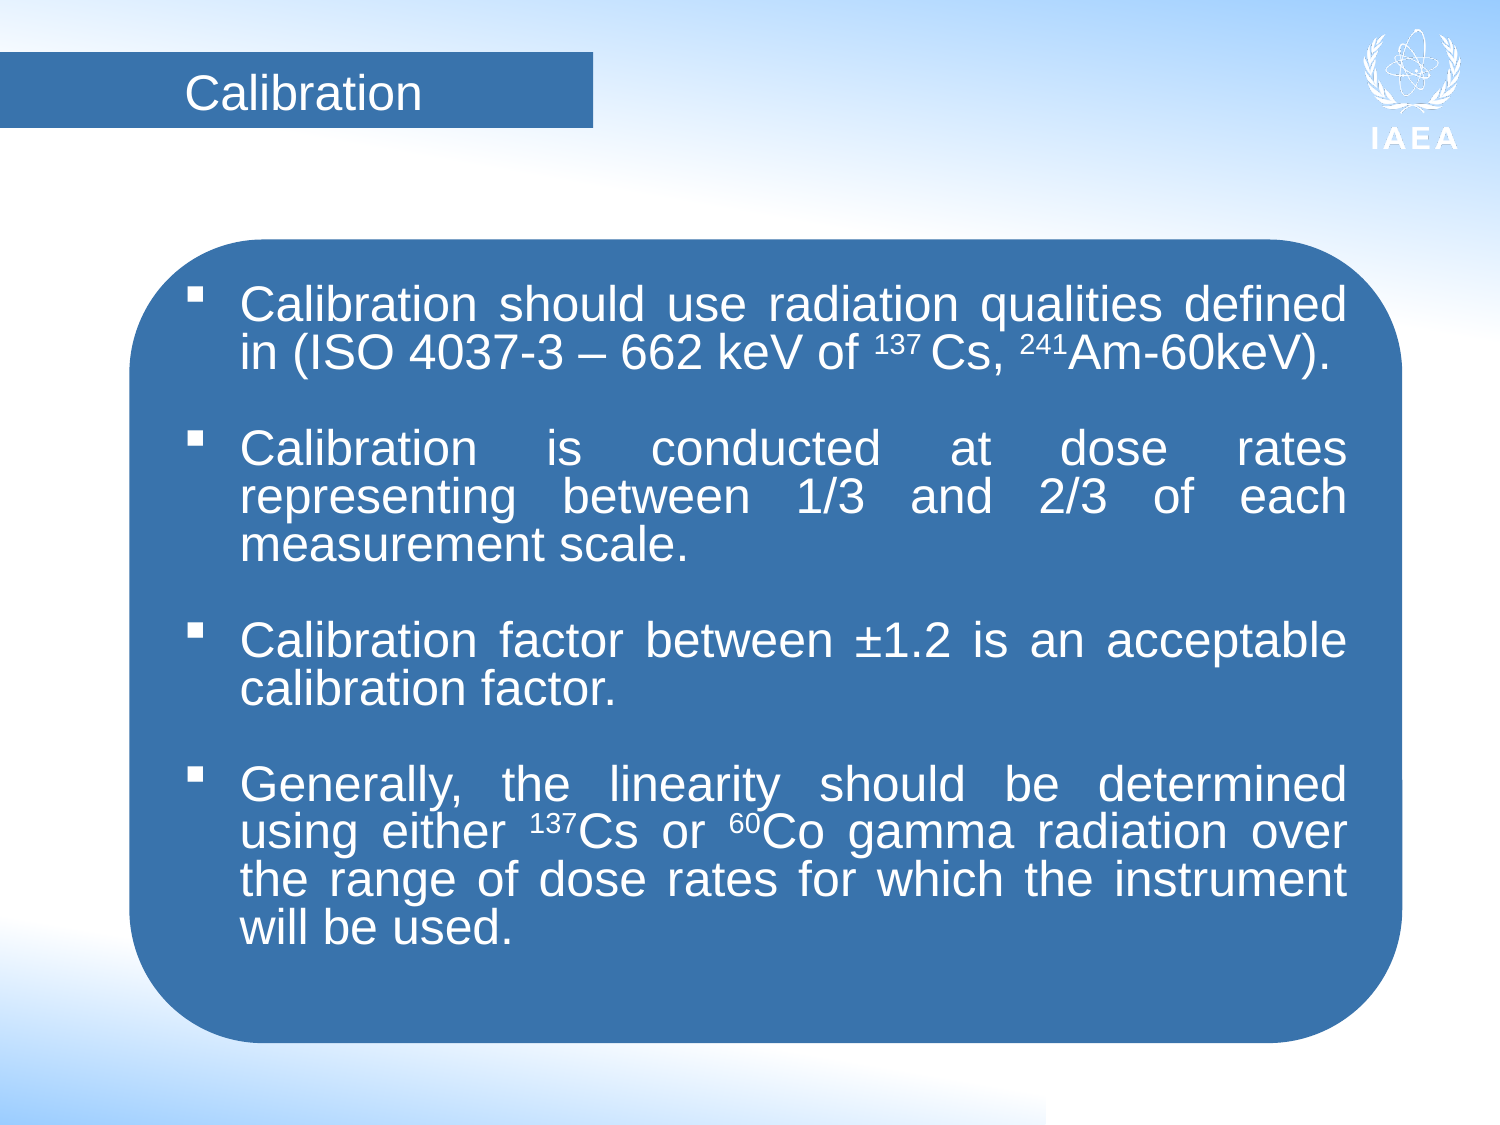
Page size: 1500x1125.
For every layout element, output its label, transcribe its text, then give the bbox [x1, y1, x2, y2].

text_box Calibration [0, 50, 595, 130]
text_box Calibration should use radiation qualities defined in (ISO 4037-3 – 662 keV of 137 Cs, 241Am-60keV). Calibration is conducted at dose rates representing between 1/3 and 2/3 of each measurement scale. Calibration factor between ±1.2 is an acceptable calibration factor. Generally, the linearity should be determined using either 137Cs or 60Co gamma radiation over the range of dose rates for which the instrument will be used. [127, 237, 1405, 1046]
picture [1363, 29, 1461, 149]
